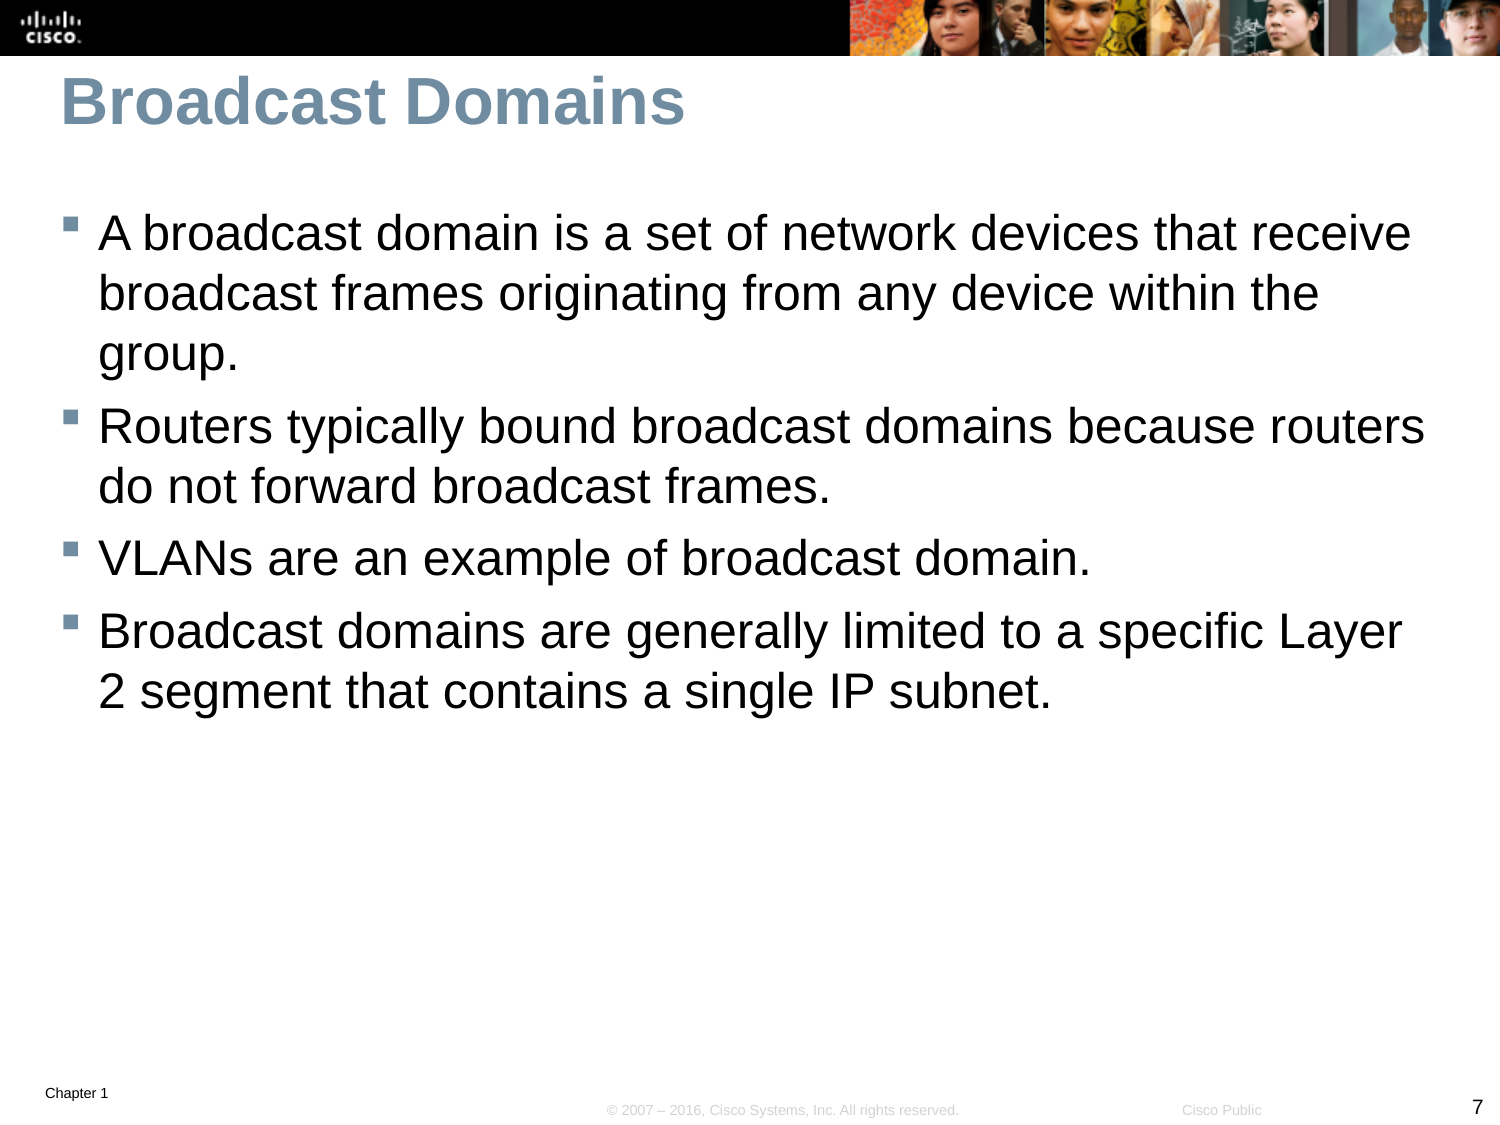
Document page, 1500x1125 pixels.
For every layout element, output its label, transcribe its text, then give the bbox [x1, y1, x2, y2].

title Broadcast Domains [45, 59, 1444, 182]
picture [0, 0, 1500, 56]
list A broadcast domain is a set of network devices that receive broadcast frames originating from any device within the group. Routers typically bound broadcast domains because routers do not forward broadcast frames. VLANs are an example of broadcast domain. Broadcast domains are generally limited to a specific Layer 2 segment that contains a single IP subnet. [45, 193, 1444, 1037]
